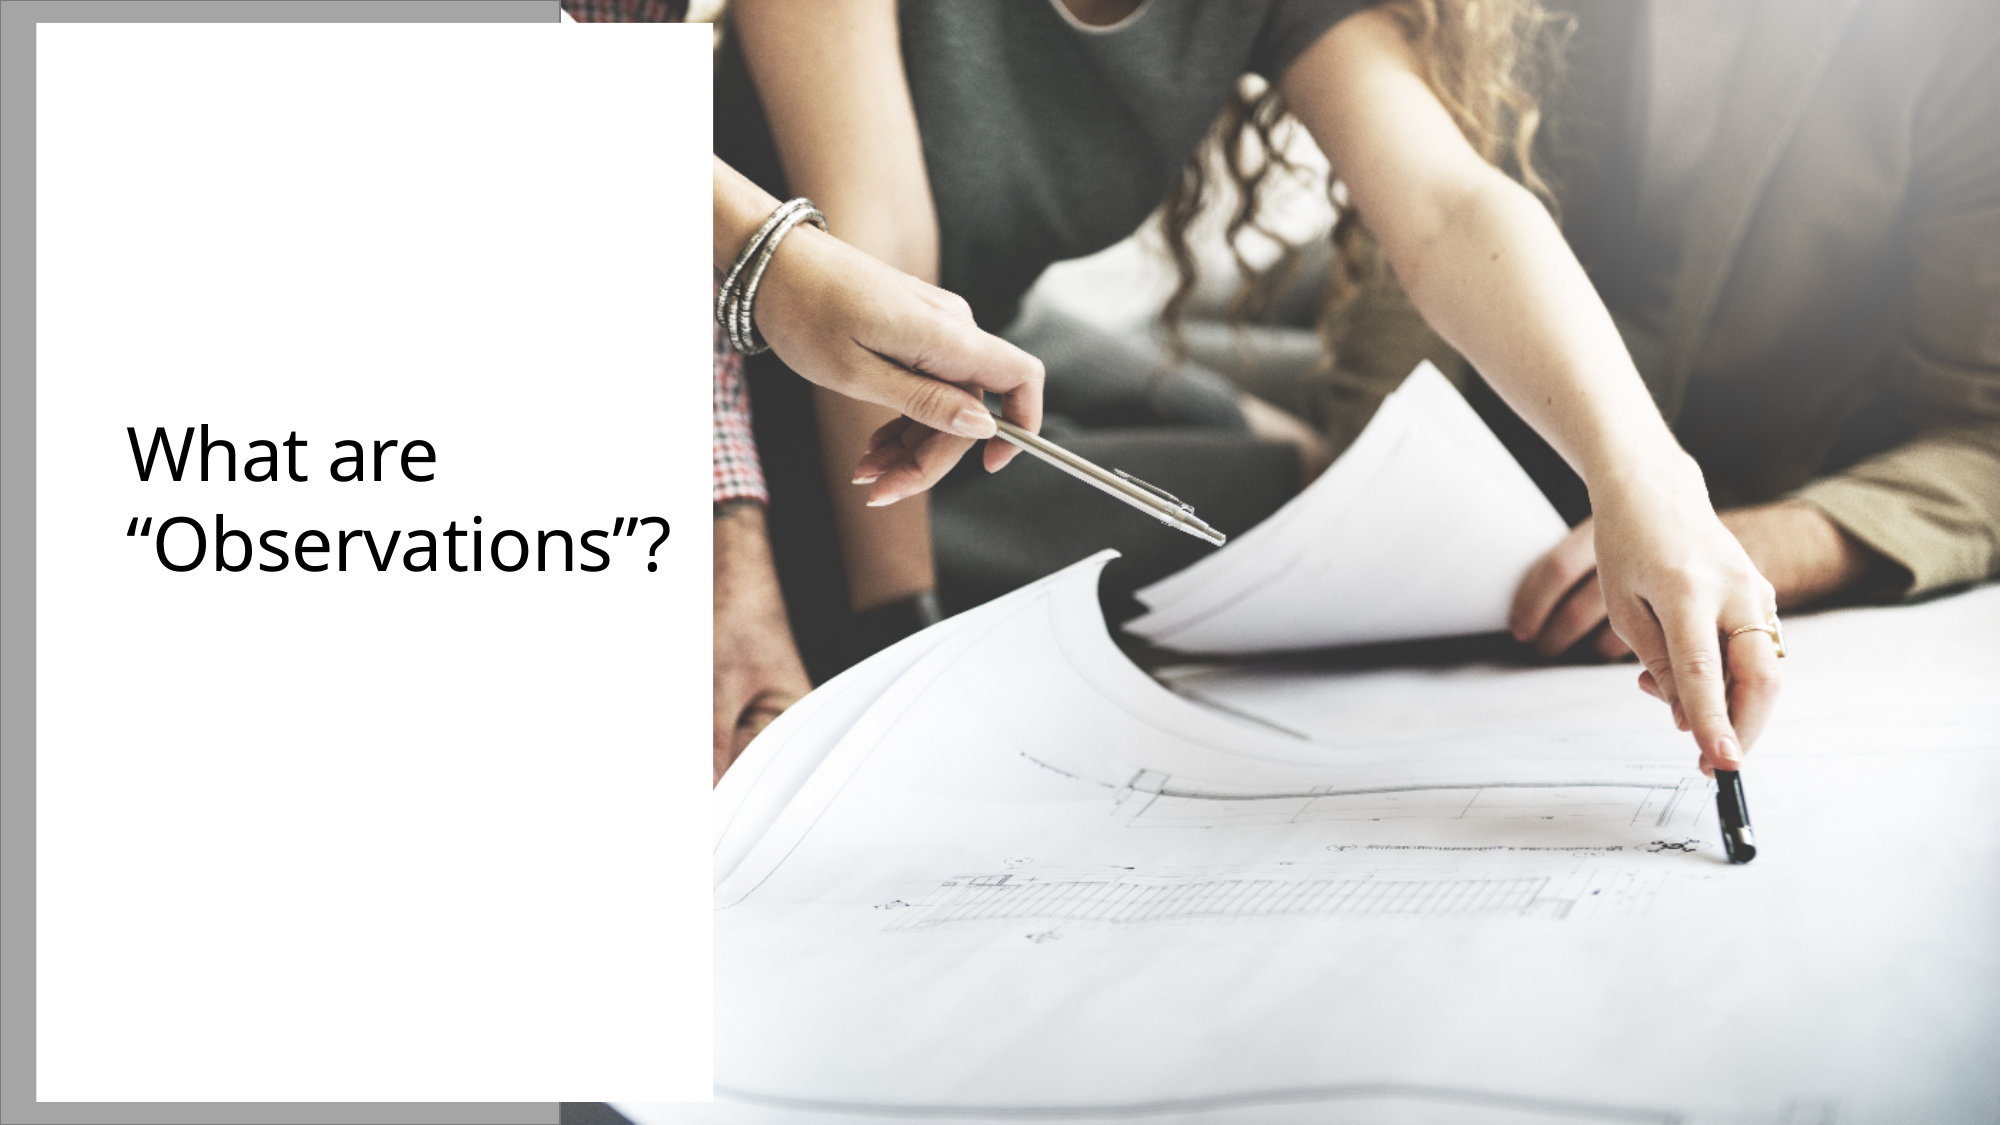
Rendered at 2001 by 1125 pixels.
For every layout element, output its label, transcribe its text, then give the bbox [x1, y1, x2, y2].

text_box [0, 0, 313, 1125]
picture [313, 0, 2000, 1125]
title What are “Observations”? [35, 22, 313, 1103]
